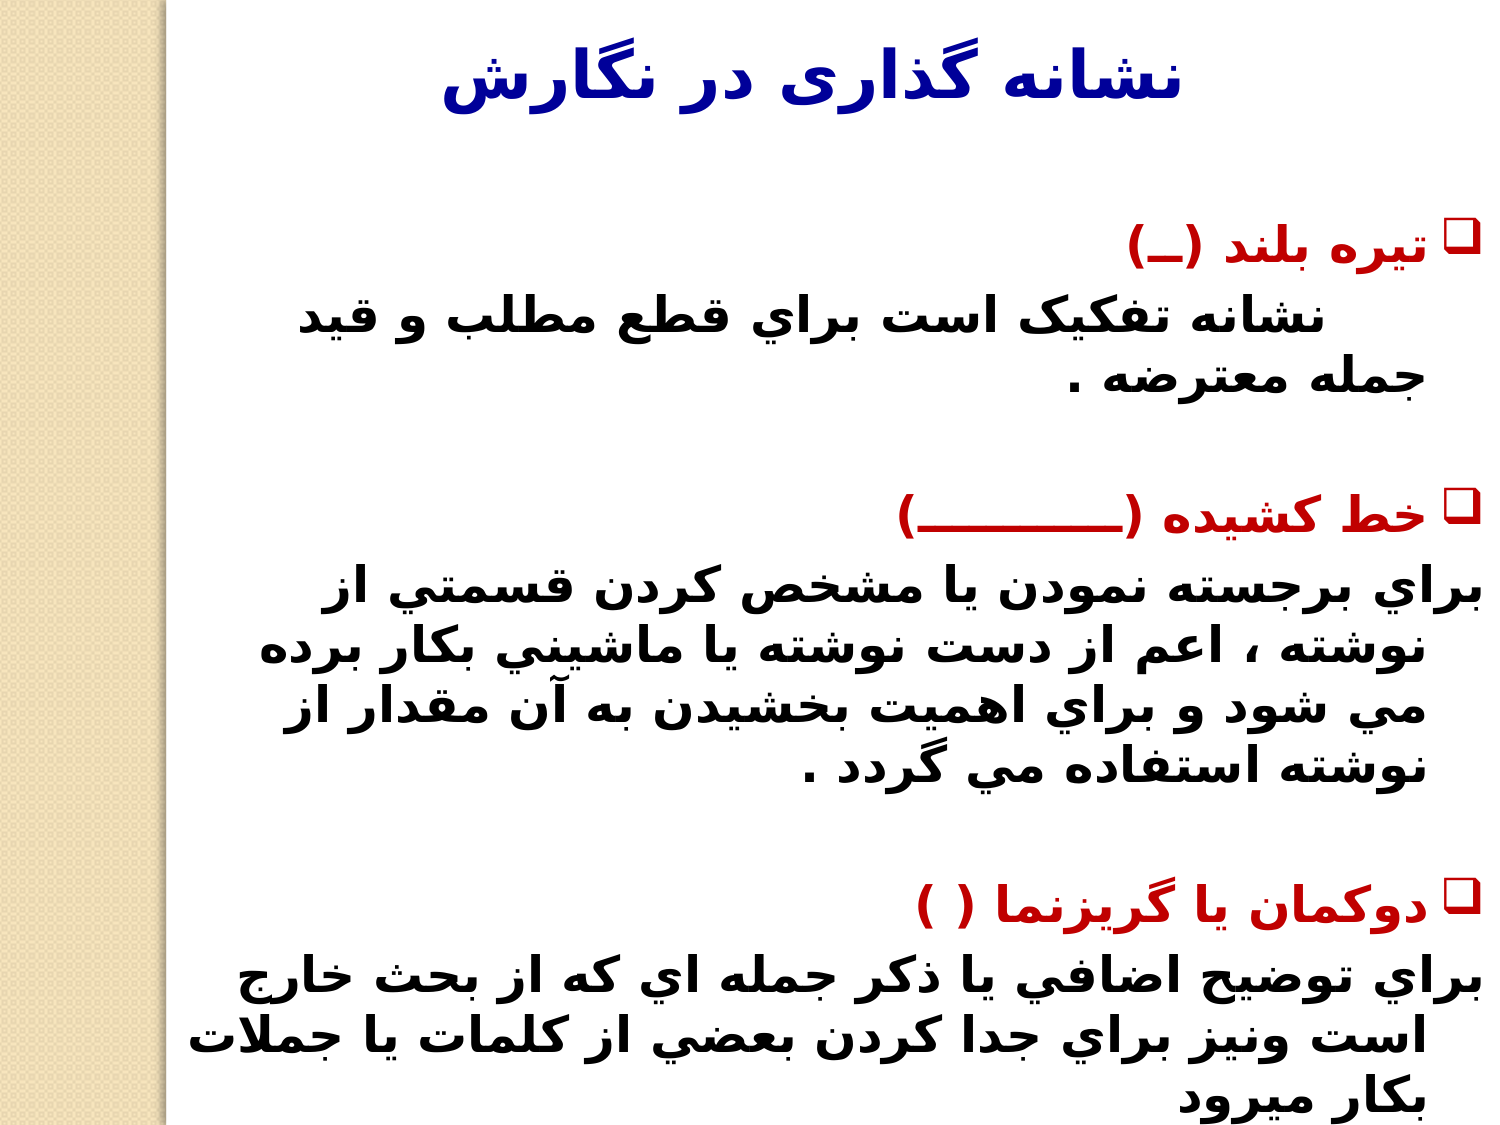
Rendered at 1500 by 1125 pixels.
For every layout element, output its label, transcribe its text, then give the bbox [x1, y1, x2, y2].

text_box نشانه گذاری در نگارش [425, 24, 1201, 120]
text_box تيره بلند (ــ) نشانه تفکيک است براي قطع مطلب و قيد جمله معترضه . خط کشيده (ــــــــــــ) براي برجسته نمودن يا مشخص کردن قسمتي از نوشته ، اعم از دست نوشته يا ماشيني بکار برده مي شود و براي اهميت بخشيدن به آن مقدار از نوشته استفاده مي گردد . دوکمان يا گريزنما ( ) براي توضيح اضافي يا ذکر جمله اي که از بحث خارج است ونيز براي جدا کردن بعضي از کلمات يا جملات بکار ميرود [162, 205, 1500, 1125]
